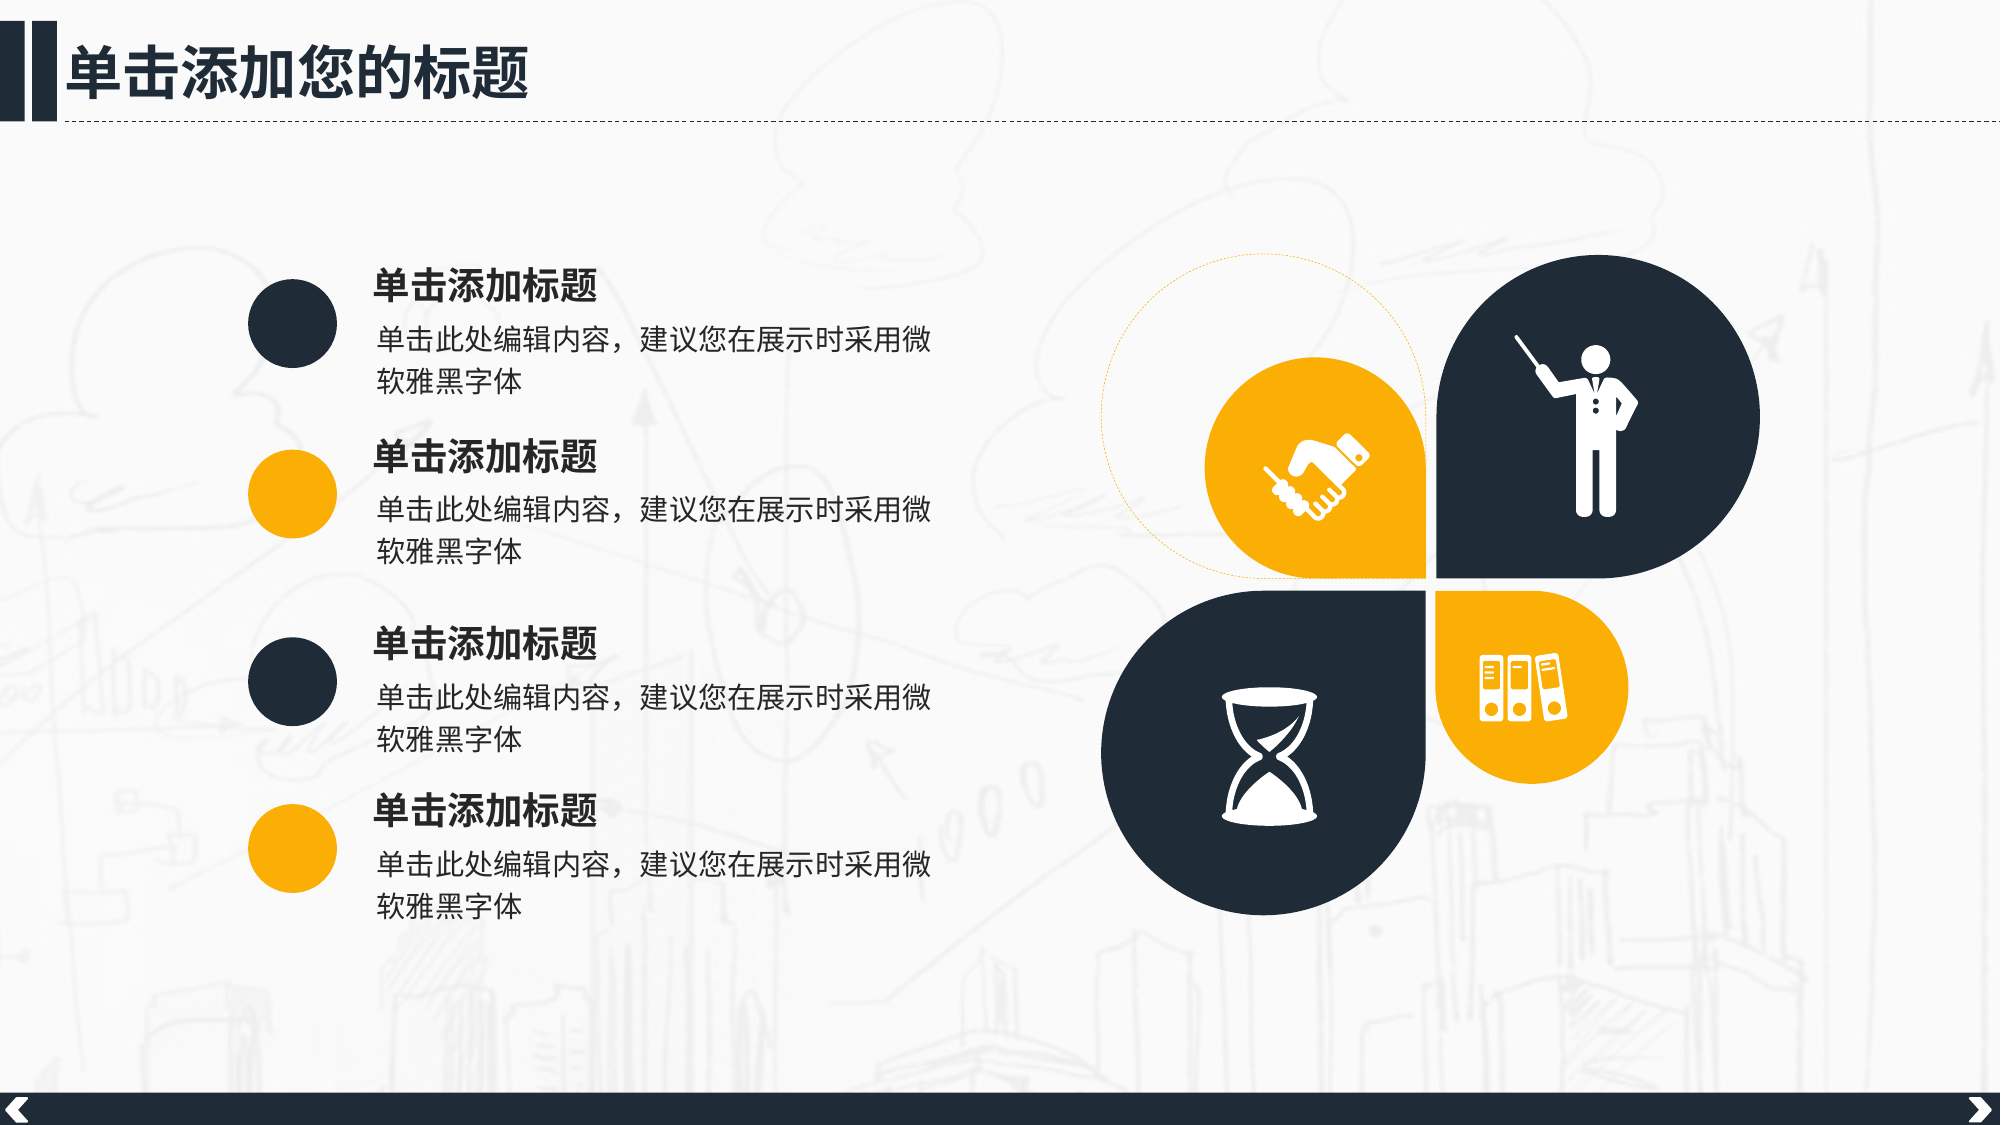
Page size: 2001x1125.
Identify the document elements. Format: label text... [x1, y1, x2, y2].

text_box [1435, 253, 1761, 580]
text_box 单击此处编辑内容，建议您在展示时采用微软雅黑字体 [376, 484, 946, 563]
text_box 单击添加标题 [358, 613, 619, 673]
text_box [1100, 252, 1427, 580]
text_box [248, 804, 337, 893]
text_box [1203, 356, 1427, 580]
text_box [1221, 687, 1317, 826]
text_box [248, 279, 337, 369]
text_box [1514, 335, 1638, 517]
text_box 单击此处编辑内容，建议您在展示时采用微软雅黑字体 [376, 839, 946, 918]
text_box 单击添加标题 [358, 425, 619, 486]
text_box [248, 637, 337, 727]
text_box [1434, 589, 1630, 785]
text_box 单击添加标题 [358, 779, 619, 840]
text_box [248, 449, 337, 539]
text_box [1101, 590, 1426, 916]
text_box 单击添加标题 [358, 254, 619, 315]
text_box 单击此处编辑内容，建议您在展示时采用微软雅黑字体 [376, 314, 946, 393]
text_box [1479, 653, 1568, 722]
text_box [1263, 433, 1370, 521]
text_box 单击此处编辑内容，建议您在展示时采用微软雅黑字体 [376, 672, 946, 751]
